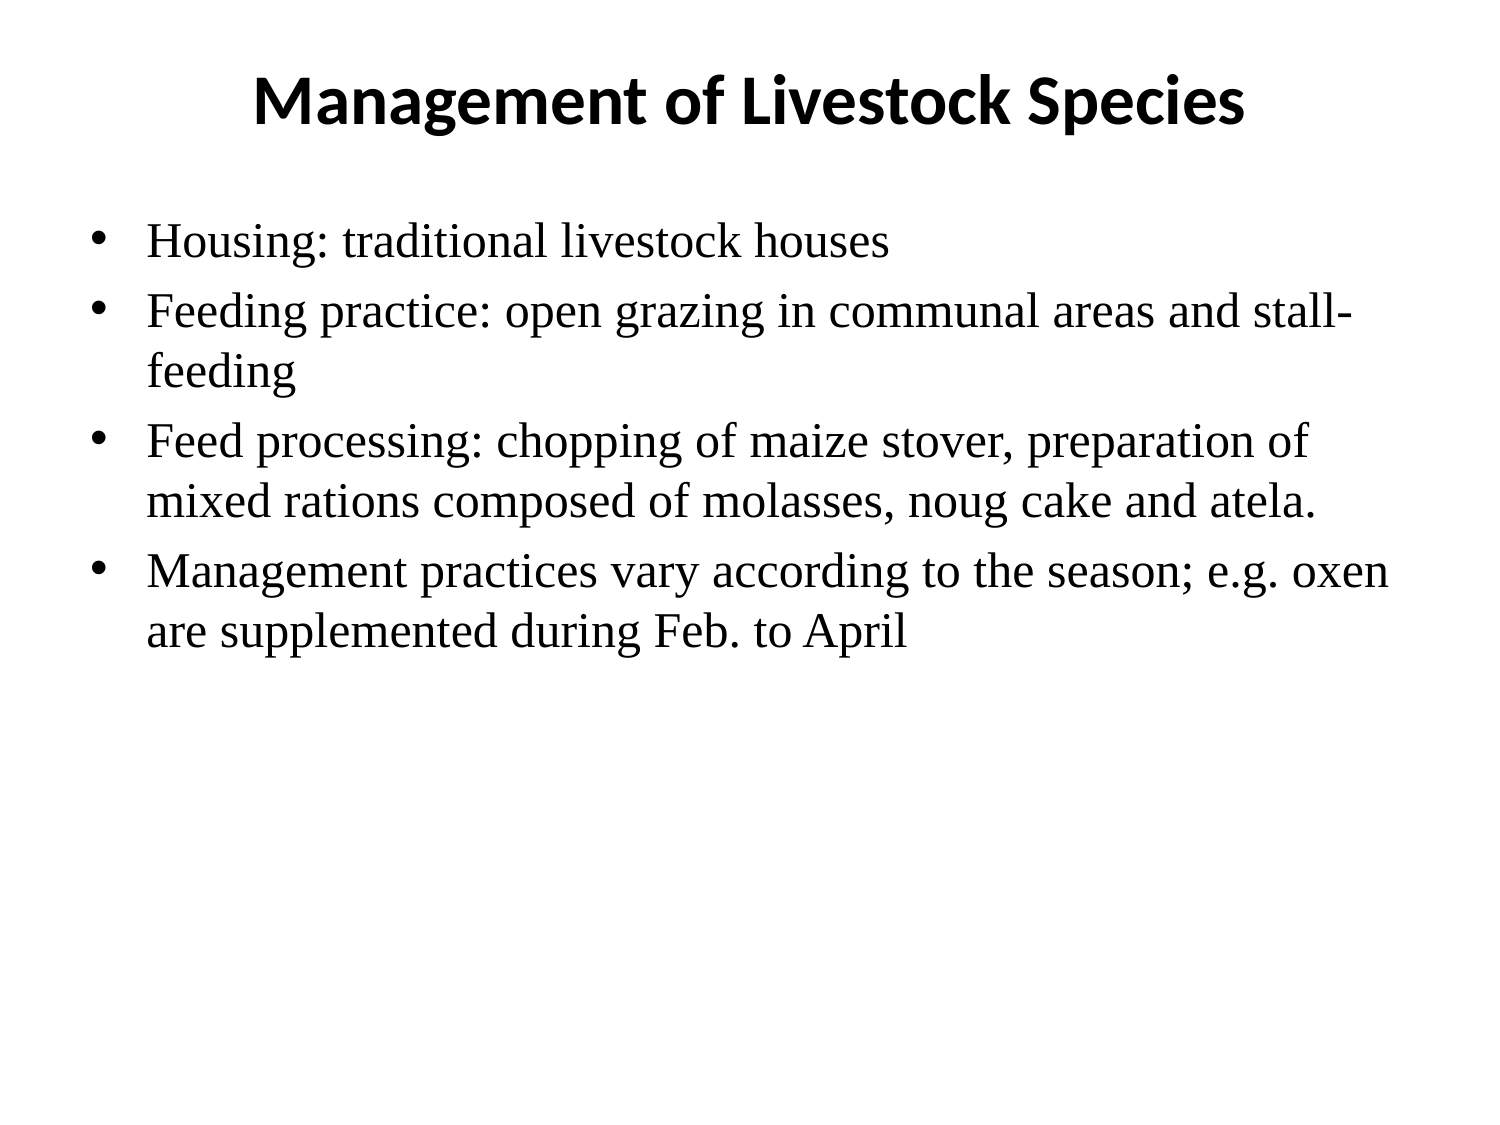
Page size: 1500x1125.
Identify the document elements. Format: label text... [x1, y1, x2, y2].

list Housing: traditional livestock houses Feeding practice: open grazing in communal areas and stall-feeding Feed processing: chopping of maize stover, preparation of mixed rations composed of molasses, noug cake and atela. Management practices vary according to the season; e.g. oxen are supplemented during Feb. to April [75, 200, 1425, 943]
title Management of Livestock Species [75, 45, 1425, 200]
